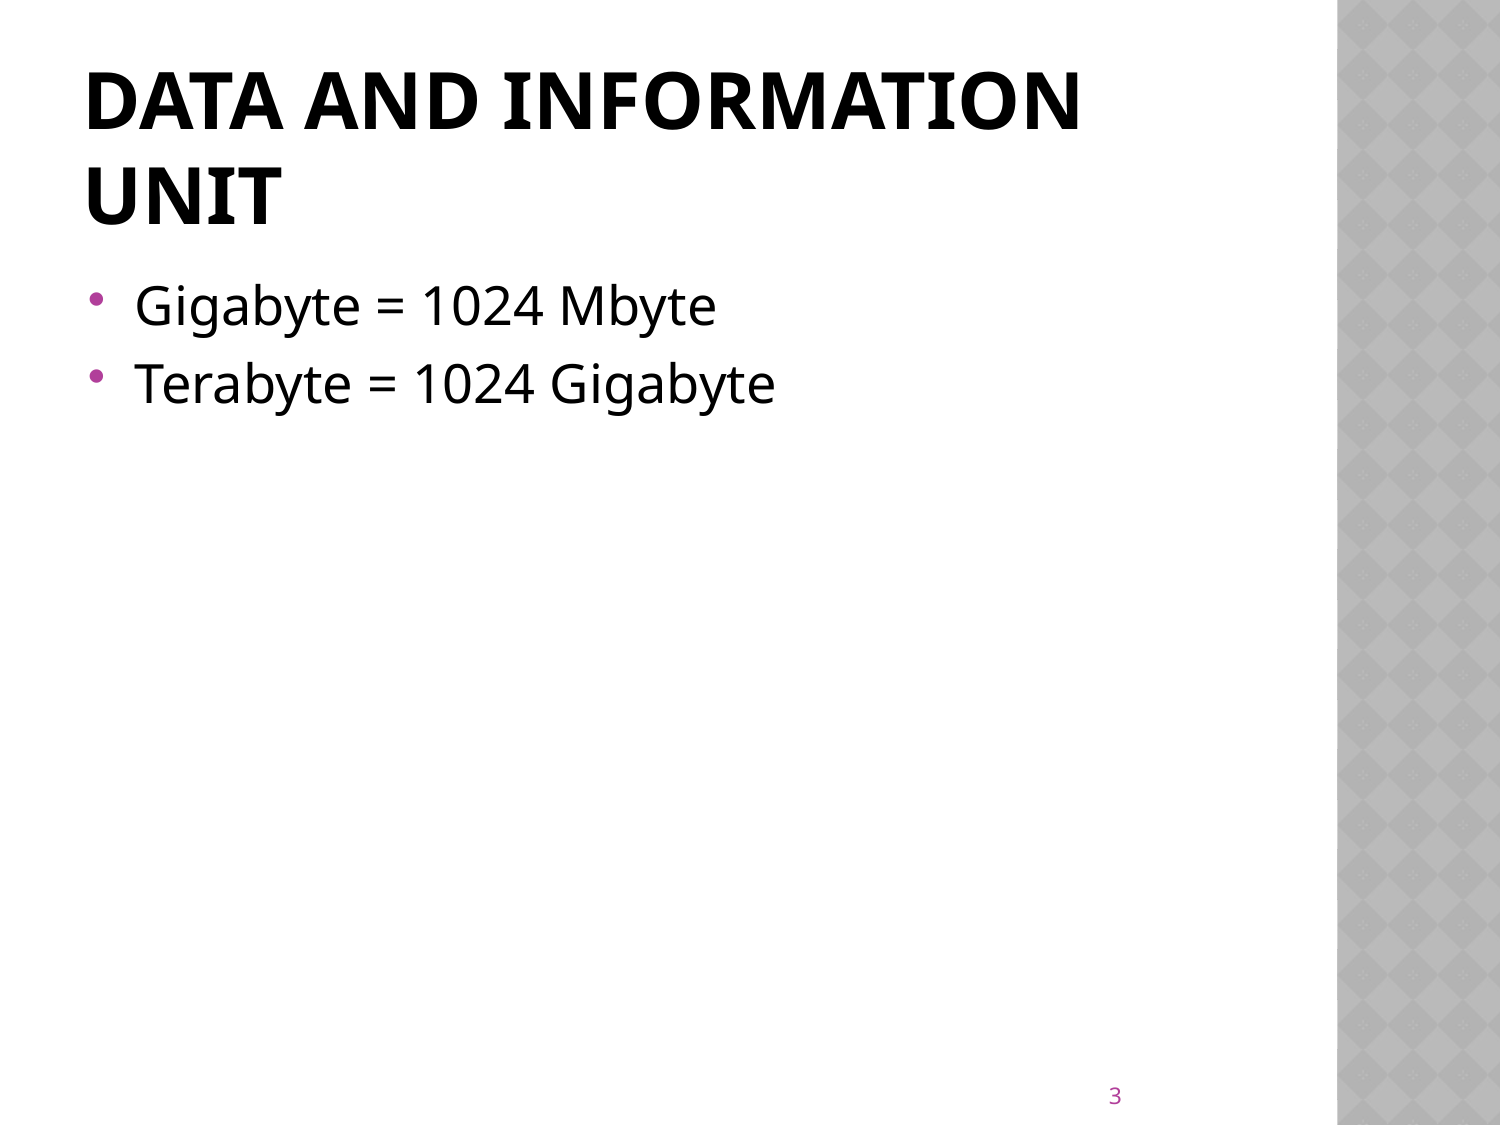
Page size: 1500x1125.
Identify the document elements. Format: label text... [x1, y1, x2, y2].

slide_number 3 [1025, 1075, 1122, 1113]
title Data and information unit [75, 52, 1263, 240]
list Gigabyte = 1024 Mbyte Terabyte = 1024 Gigabyte [75, 264, 1263, 1059]
